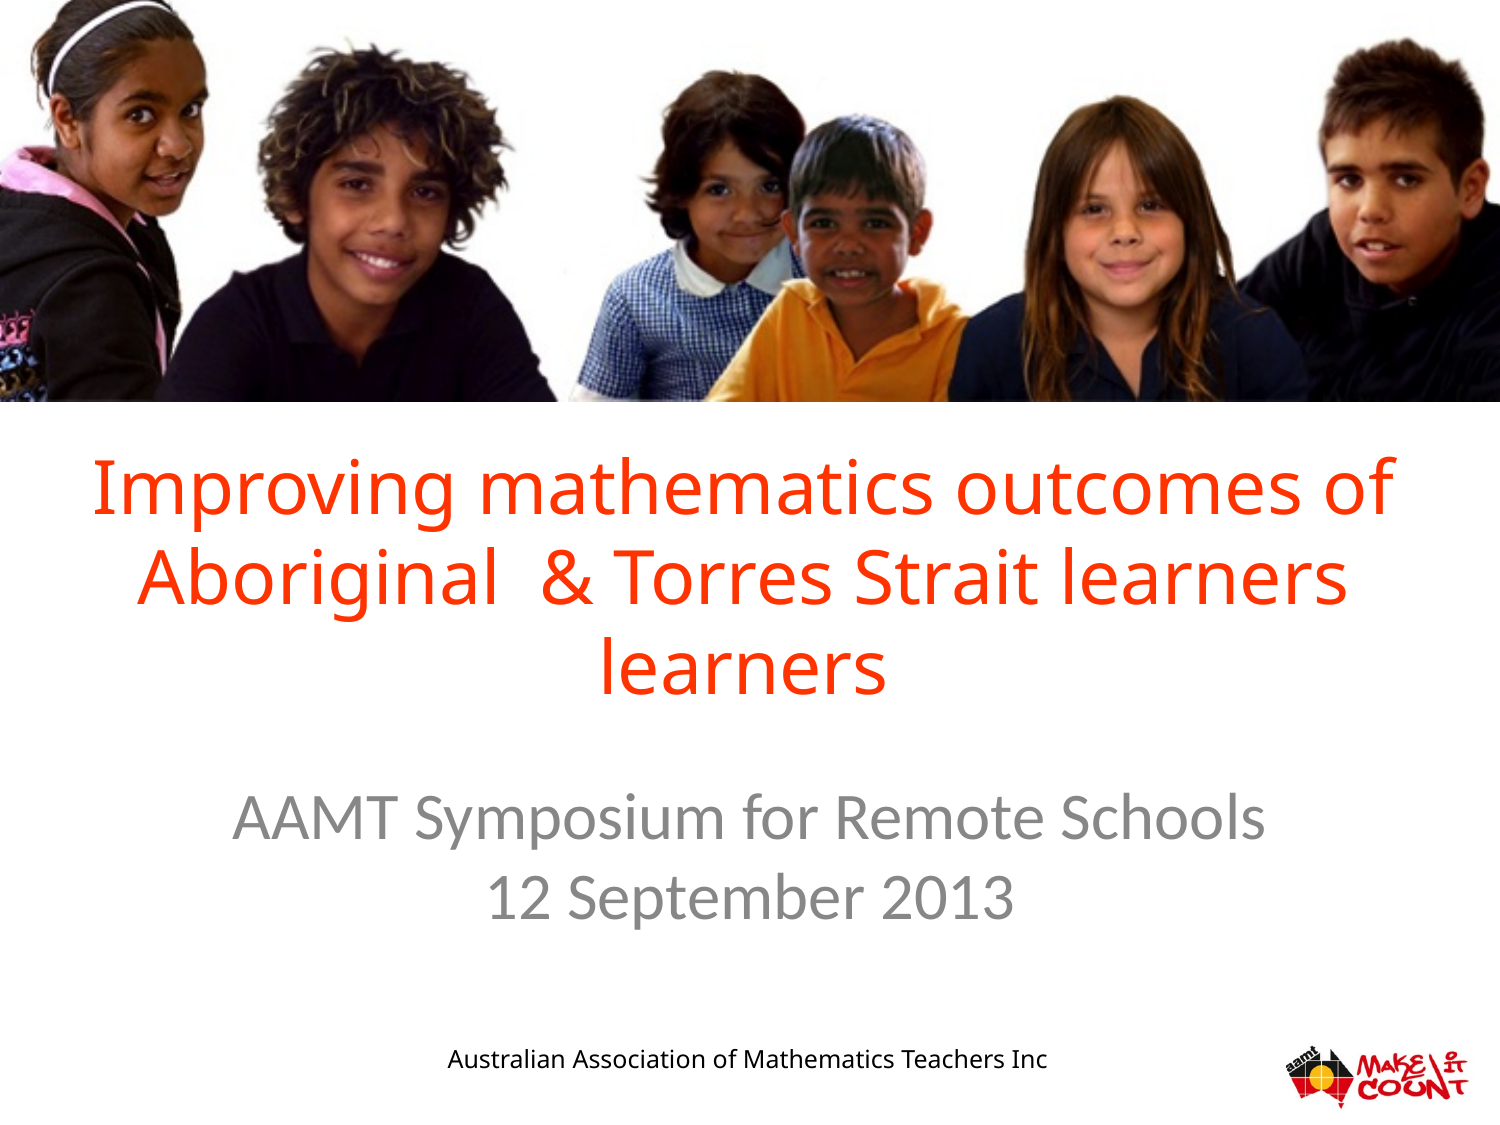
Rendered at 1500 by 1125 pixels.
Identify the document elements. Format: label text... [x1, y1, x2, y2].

picture [0, 0, 1500, 403]
title Improving mathematics outcomes of Aboriginal & Torres Strait learners learners [64, 451, 1424, 697]
text_box Australian Association of Mathematics Teachers Inc [440, 1043, 1056, 1074]
list AAMT Symposium for Remote Schools 12 September 2013 [224, 766, 1276, 974]
picture [1278, 1043, 1475, 1111]
